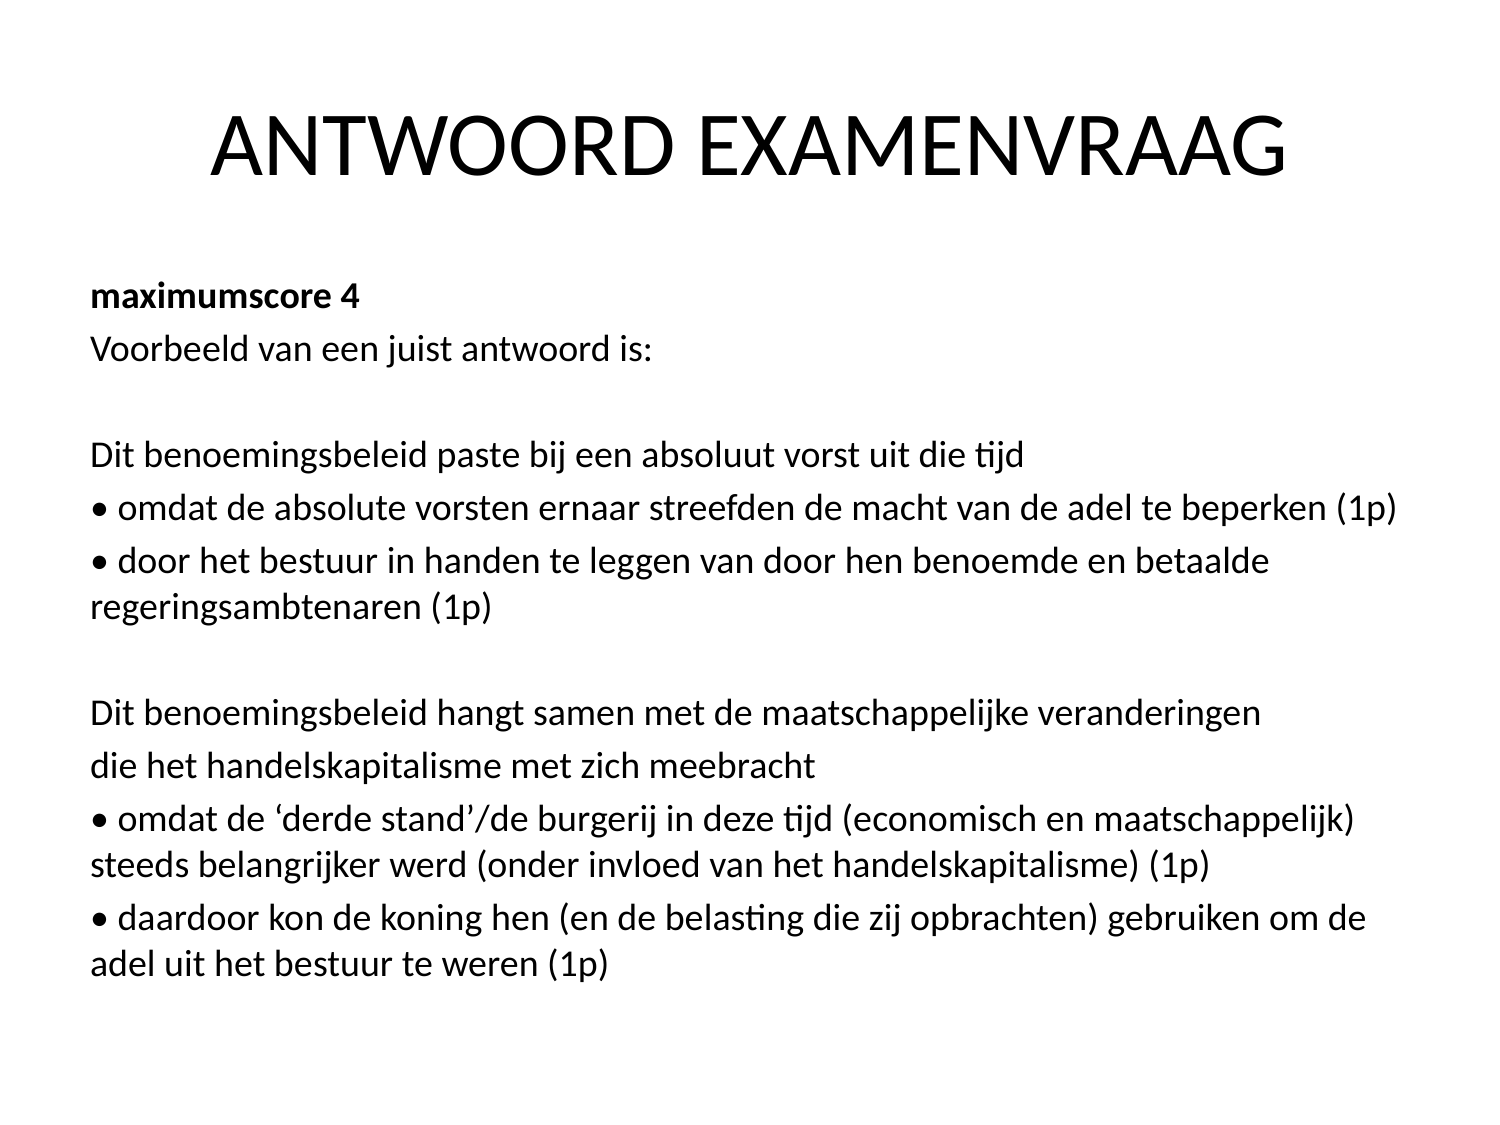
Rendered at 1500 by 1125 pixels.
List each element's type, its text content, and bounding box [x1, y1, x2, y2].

list maximumscore 4 Voorbeeld van een juist antwoord is: Dit benoemingsbeleid paste bij een absoluut vorst uit die tijd • omdat de absolute vorsten ernaar streefden de macht van de adel te beperken (1p) • door het bestuur in handen te leggen van door hen benoemde en betaalde regeringsambtenaren (1p) Dit benoemingsbeleid hangt samen met de maatschappelijke veranderingen die het handelskapitalisme met zich meebracht • omdat de ‘derde stand’/de burgerij in deze tijd (economisch en maatschappelijk) steeds belangrijker werd (onder invloed van het handelskapitalisme) (1p) • daardoor kon de koning hen (en de belasting die zij opbrachten) gebruiken om de adel uit het bestuur te weren (1p) [75, 262, 1425, 1005]
title ANTWOORD EXAMENVRAAG [75, 45, 1425, 233]
